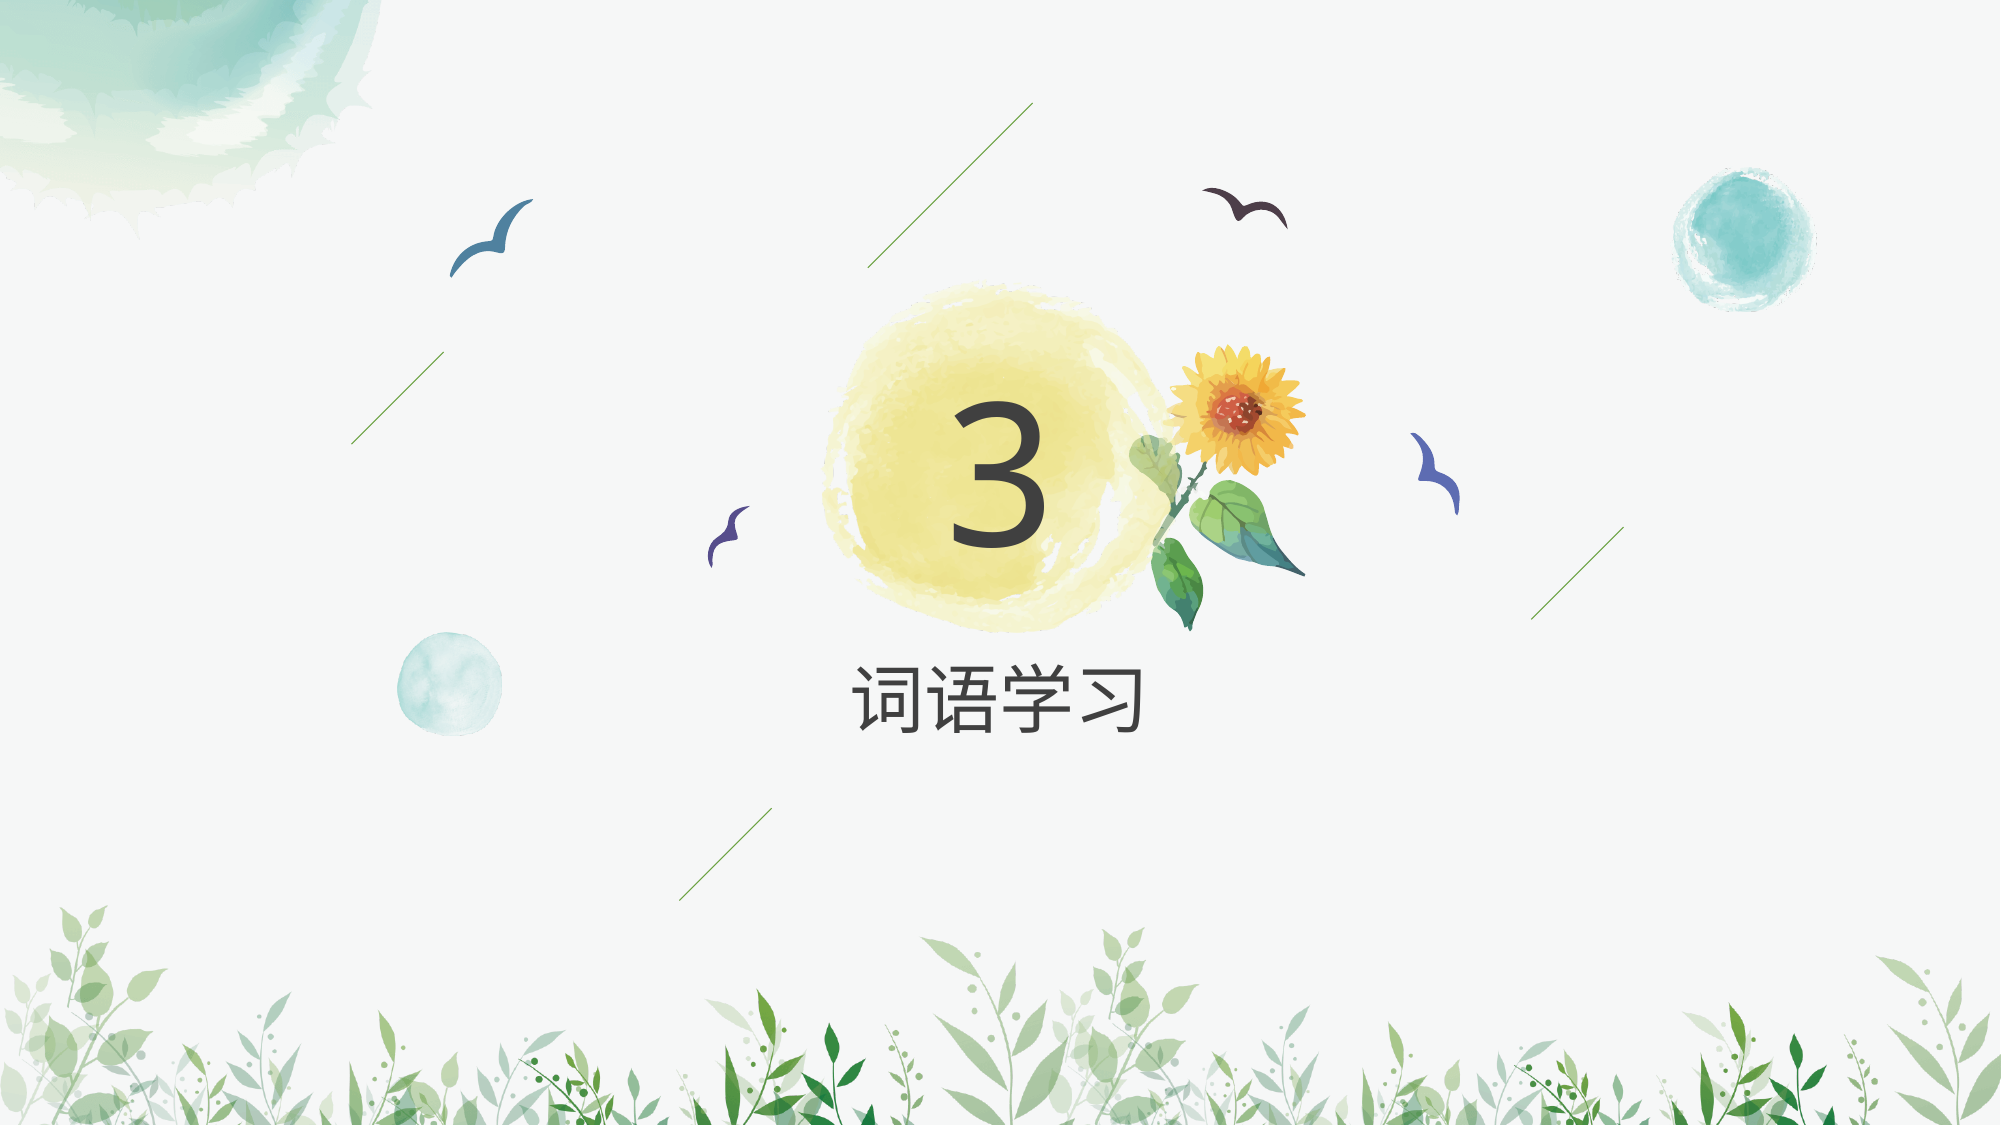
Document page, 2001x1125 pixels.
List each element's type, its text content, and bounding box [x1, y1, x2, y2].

picture [1670, 166, 1817, 312]
text_box 词语学习 [589, 645, 1411, 750]
picture [820, 279, 1180, 634]
picture [397, 632, 502, 736]
text_box [1410, 432, 1460, 516]
text_box [1202, 187, 1288, 230]
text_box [351, 351, 444, 445]
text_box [867, 102, 1033, 268]
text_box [1119, 347, 1330, 635]
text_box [679, 808, 772, 901]
text_box [449, 199, 534, 278]
picture [0, 905, 2001, 1125]
text_box [707, 505, 750, 568]
picture [0, 0, 395, 240]
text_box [1531, 527, 1624, 620]
